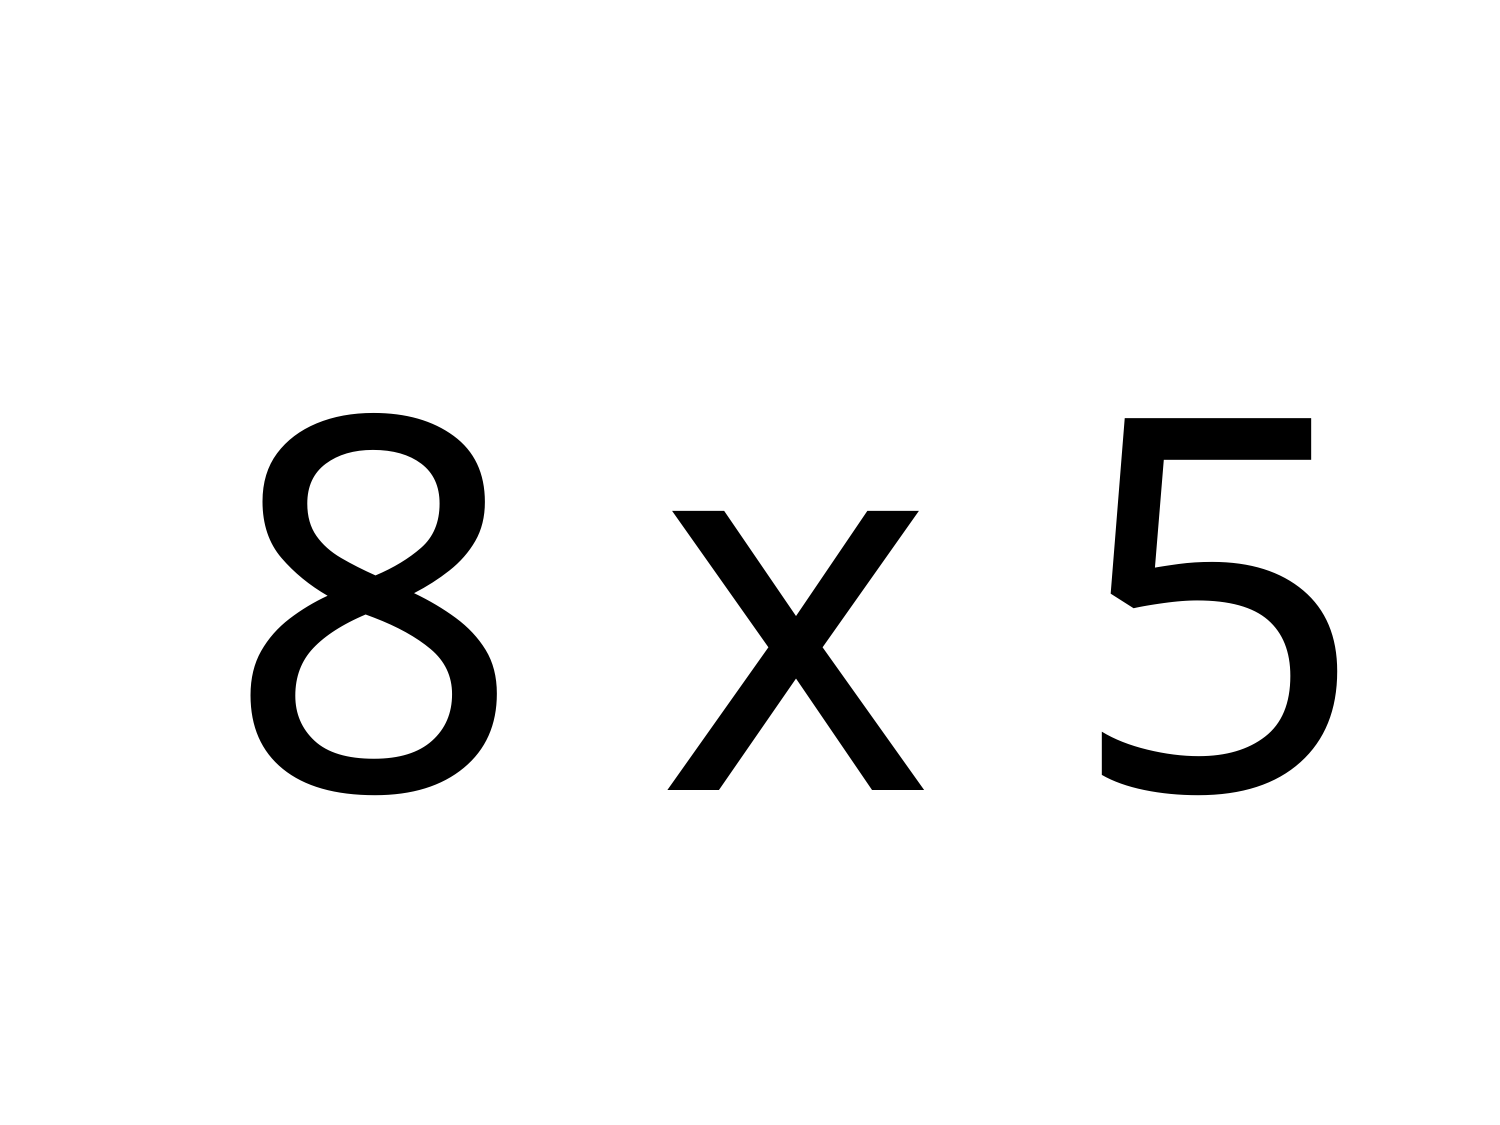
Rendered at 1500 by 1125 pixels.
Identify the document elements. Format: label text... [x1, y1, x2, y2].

list 8 x 5 [75, 262, 1425, 1005]
